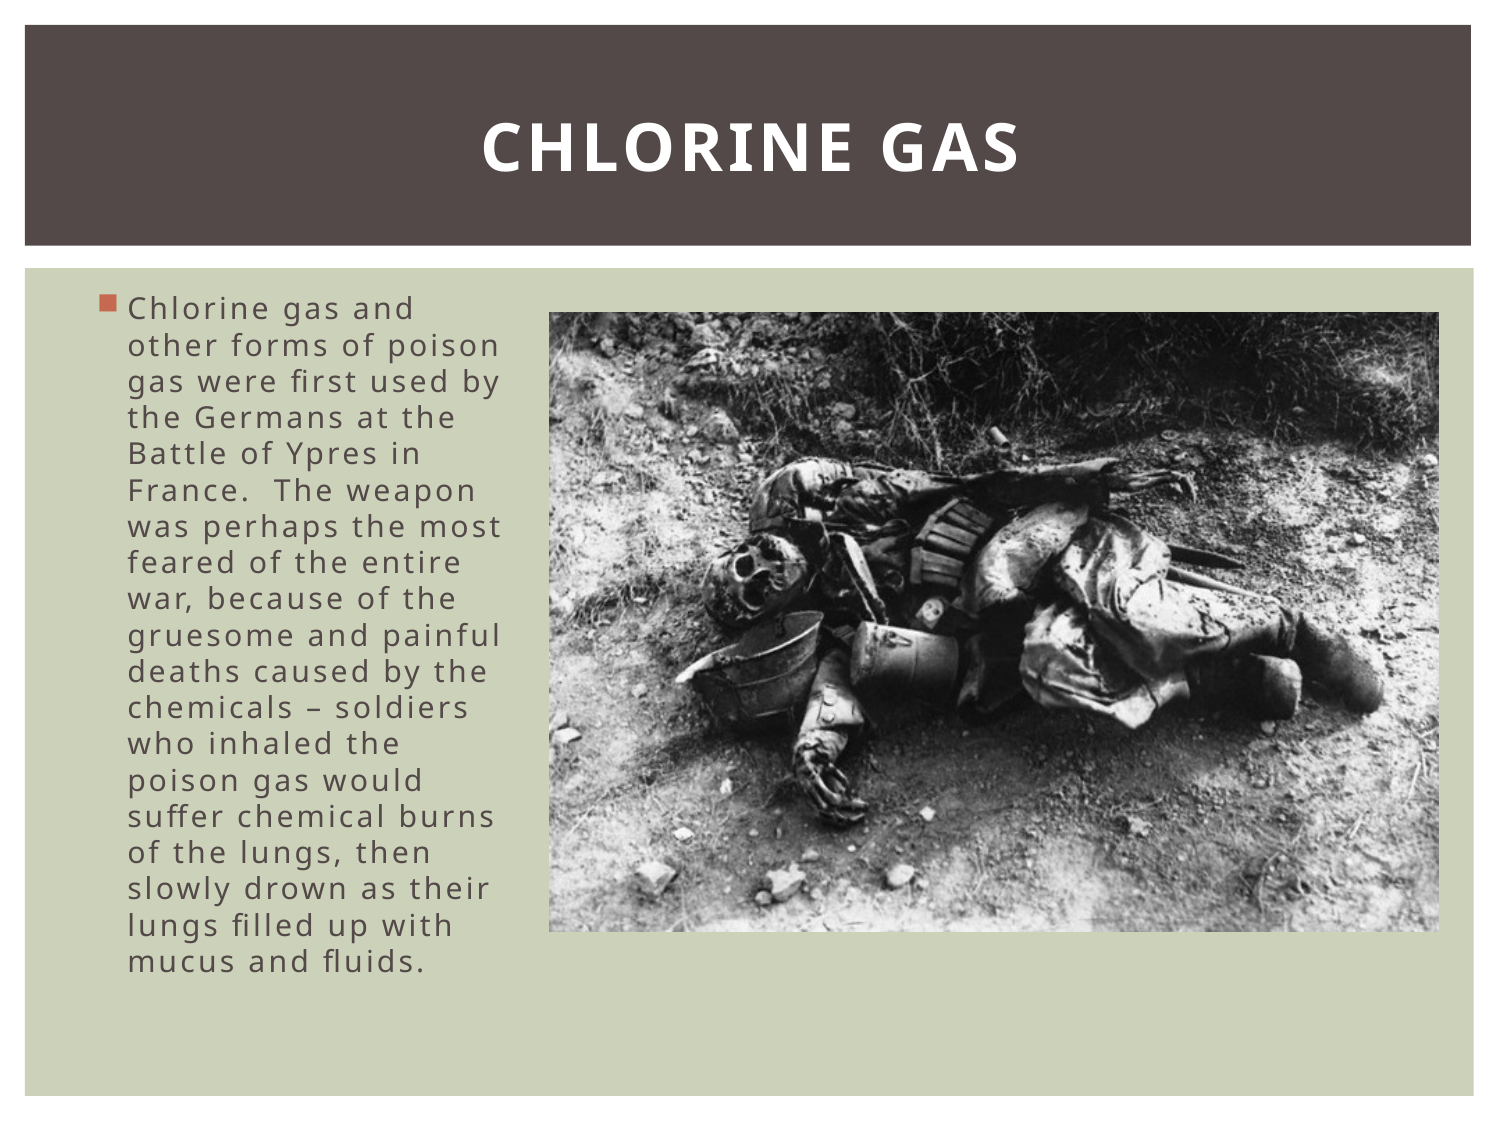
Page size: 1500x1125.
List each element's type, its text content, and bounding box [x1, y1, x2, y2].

title Chlorine gas [62, 58, 1438, 232]
list Chlorine gas and other forms of poison gas were first used by the Germans at the Battle of Ypres in France. The weapon was perhaps the most feared of the entire war, because of the gruesome and painful deaths caused by the chemicals – soldiers who inhaled the poison gas would suffer chemical burns of the lungs, then slowly drown as their lungs filled up with mucus and fluids. [75, 281, 525, 1005]
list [549, 312, 1439, 932]
